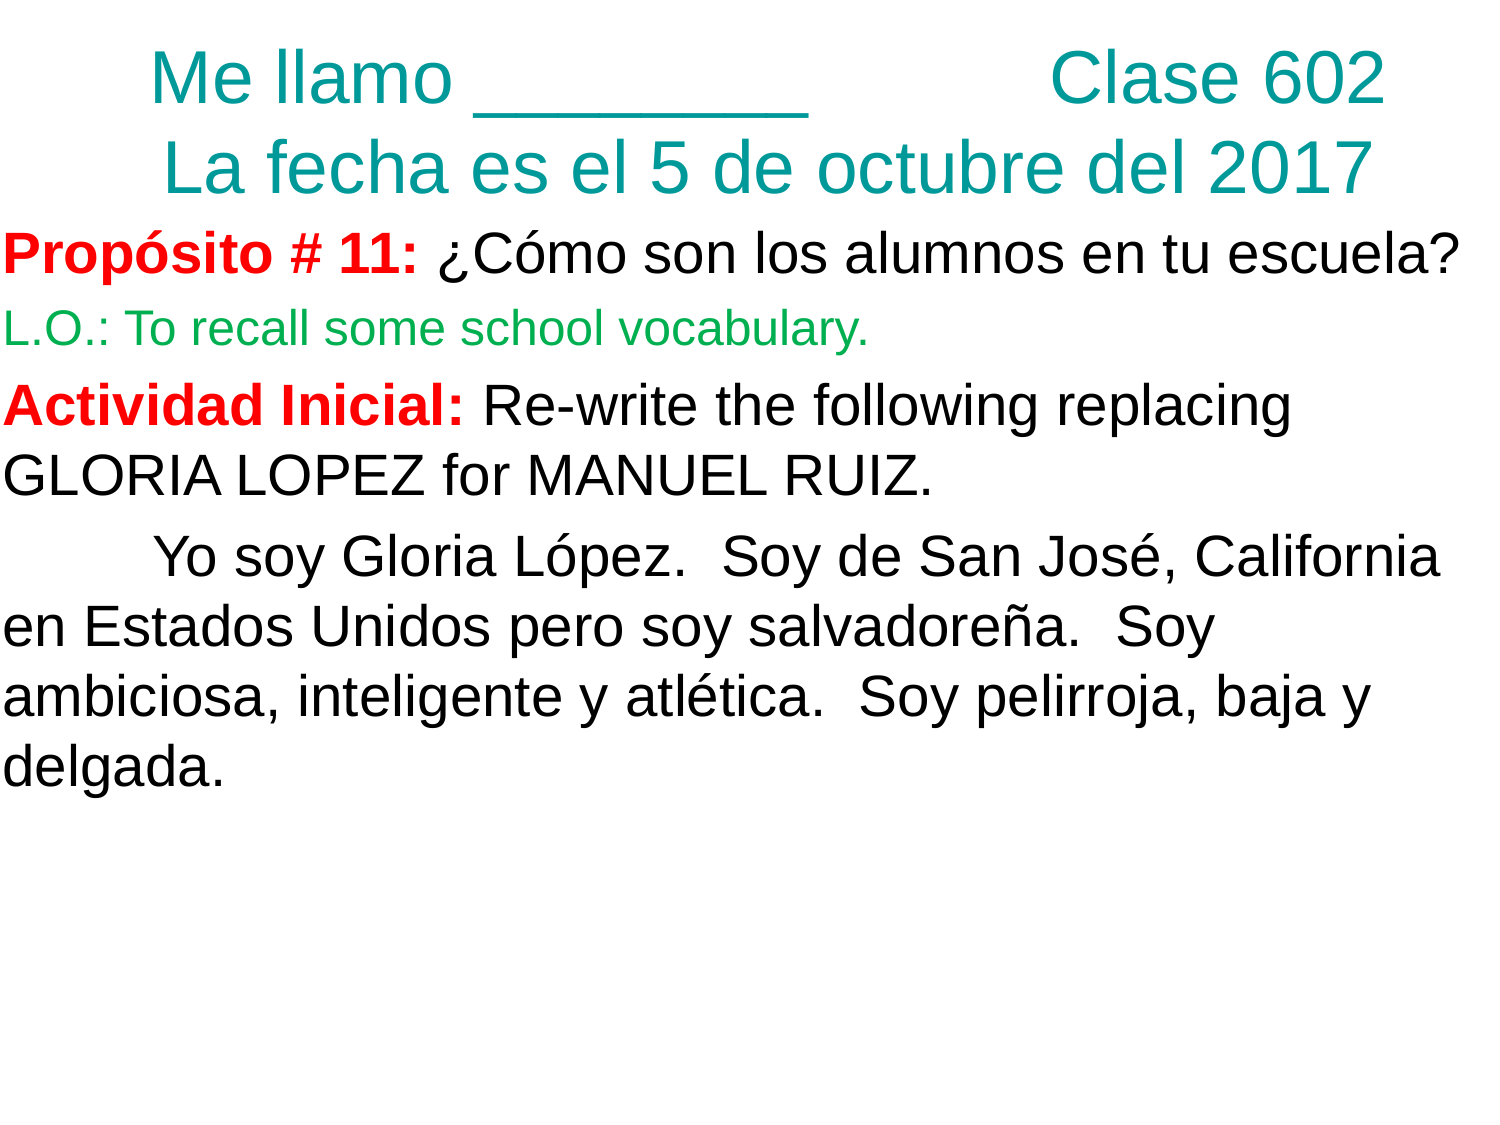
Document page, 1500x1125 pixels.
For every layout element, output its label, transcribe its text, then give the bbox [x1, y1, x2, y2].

list Propósito # 11: ¿Cómo son los alumnos en tu escuela? L.O.: To recall some school vocabulary. Actividad Inicial: Re-write the following replacing GLORIA LOPEZ for MANUEL RUIZ. Yo soy Gloria López. Soy de San José, California en Estados Unidos pero soy salvadoreña. Soy ambiciosa, inteligente y atlética. Soy pelirroja, baja y delgada. [0, 207, 1488, 950]
title Me llamo ________ Clase 602 La fecha es el 5 de octubre del 2017 [37, 24, 1500, 213]
